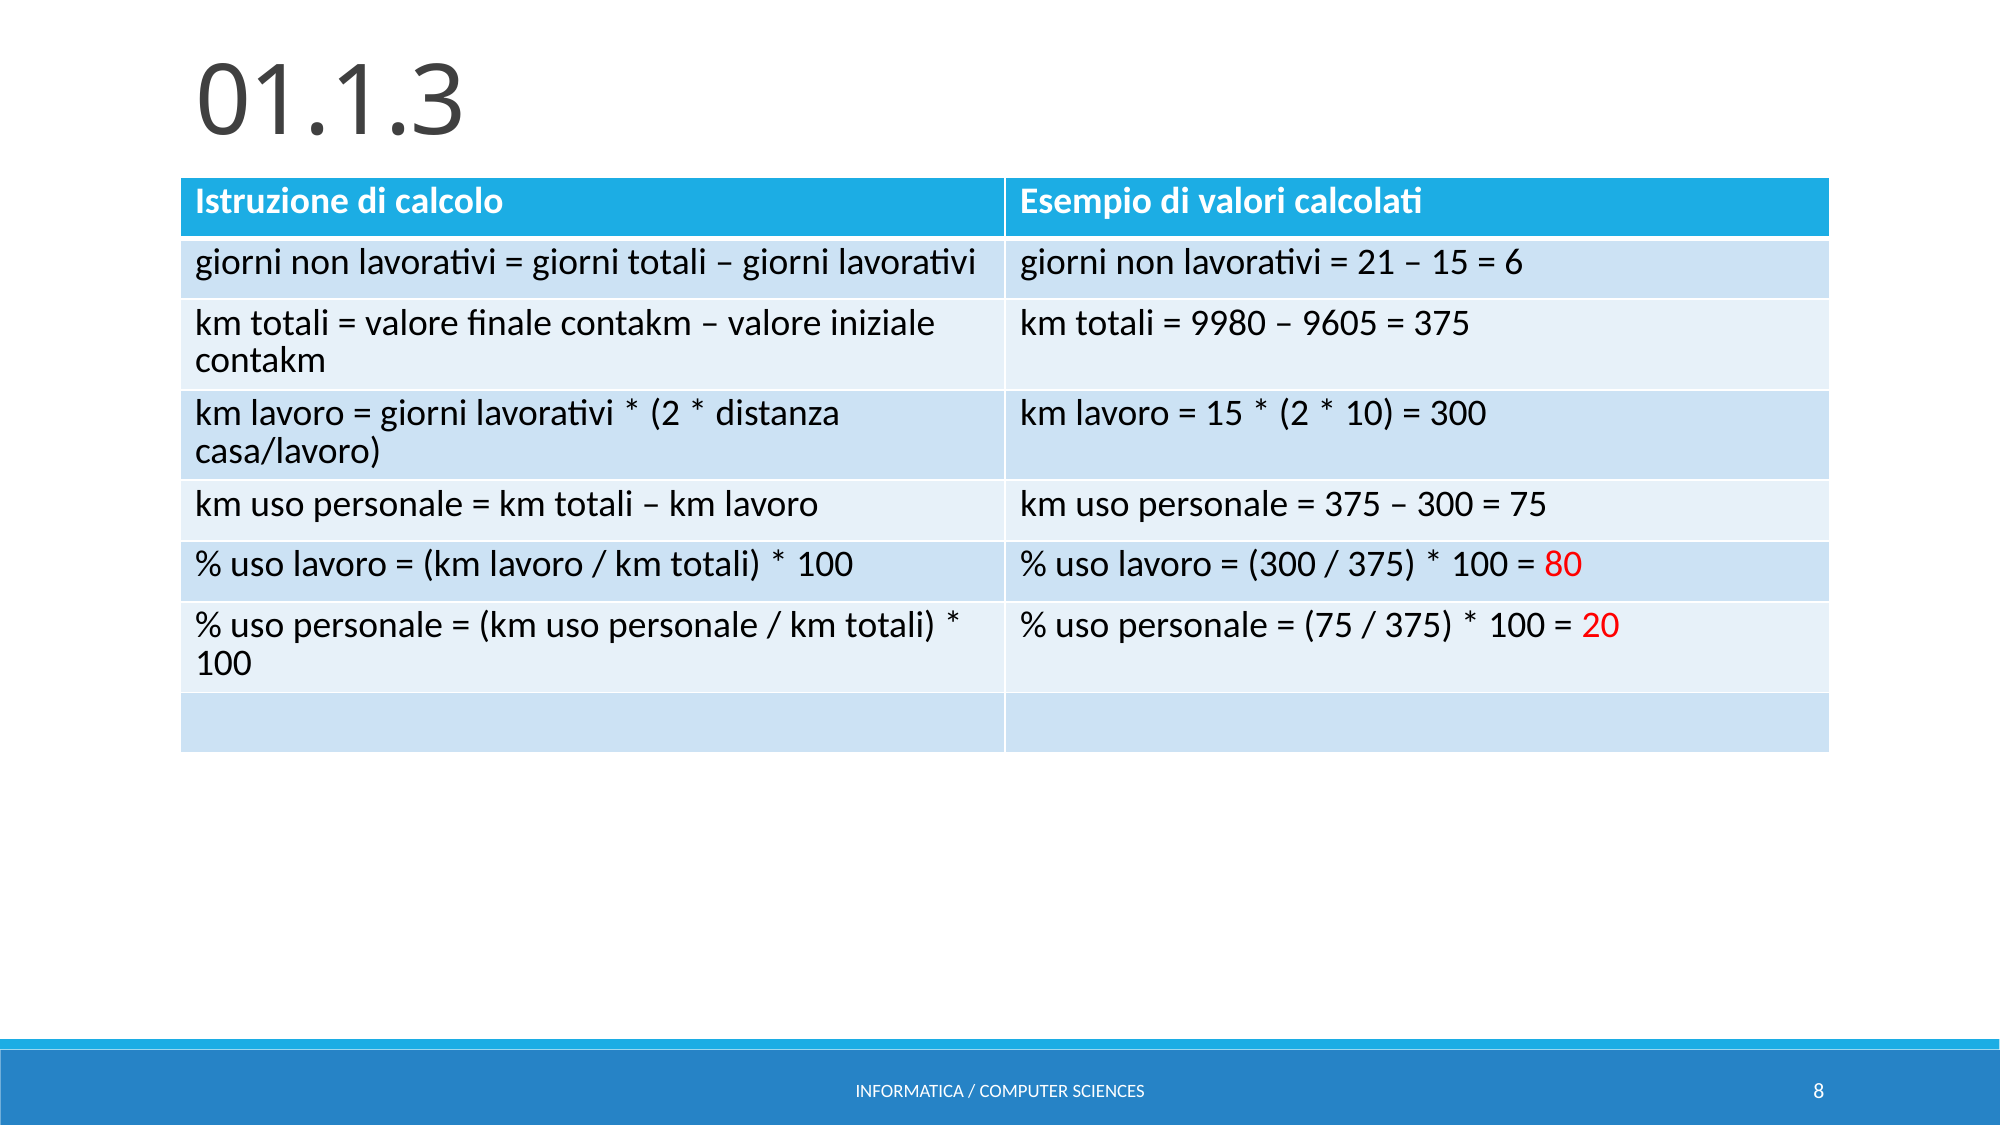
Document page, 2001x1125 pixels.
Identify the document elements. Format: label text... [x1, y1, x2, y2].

table_cell giorni non lavorativi = 21 – 15 = 6 [1006, 241, 1829, 298]
table_cell km uso personale = 375 – 300 = 75 [1006, 481, 1829, 540]
table_header Istruzione di calcolo [181, 178, 1004, 236]
table_cell % uso personale = (km uso personale / km totali) * 100 [181, 603, 1004, 692]
table_cell km lavoro = giorni lavorativi * (2 * distanza casa/lavoro) [181, 391, 1004, 479]
footer Informatica / Computer Sciences [604, 1059, 1396, 1120]
table_cell [181, 693, 1004, 752]
slide_number 8 [1624, 1059, 1840, 1120]
table_cell giorni non lavorativi = giorni totali – giorni lavorativi [181, 241, 1004, 298]
table_cell % uso lavoro = (300 / 375) * 100 = 80 [1006, 542, 1829, 601]
table_cell km totali = valore finale contakm – valore iniziale contakm [181, 300, 1004, 389]
table_cell km totali = 9980 – 9605 = 375 [1006, 300, 1829, 389]
table_cell % uso lavoro = (km lavoro / km totali) * 100 [181, 542, 1004, 601]
table_cell [1006, 693, 1829, 752]
table_cell % uso personale = (75 / 375) * 100 = 20 [1006, 603, 1829, 692]
table_header Esempio di valori calcolati [1006, 178, 1829, 236]
table_cell km uso personale = km totali – km lavoro [181, 481, 1004, 540]
title 01.1.3 [180, 47, 1830, 163]
table_cell km lavoro = 15 * (2 * 10) = 300 [1006, 391, 1829, 479]
